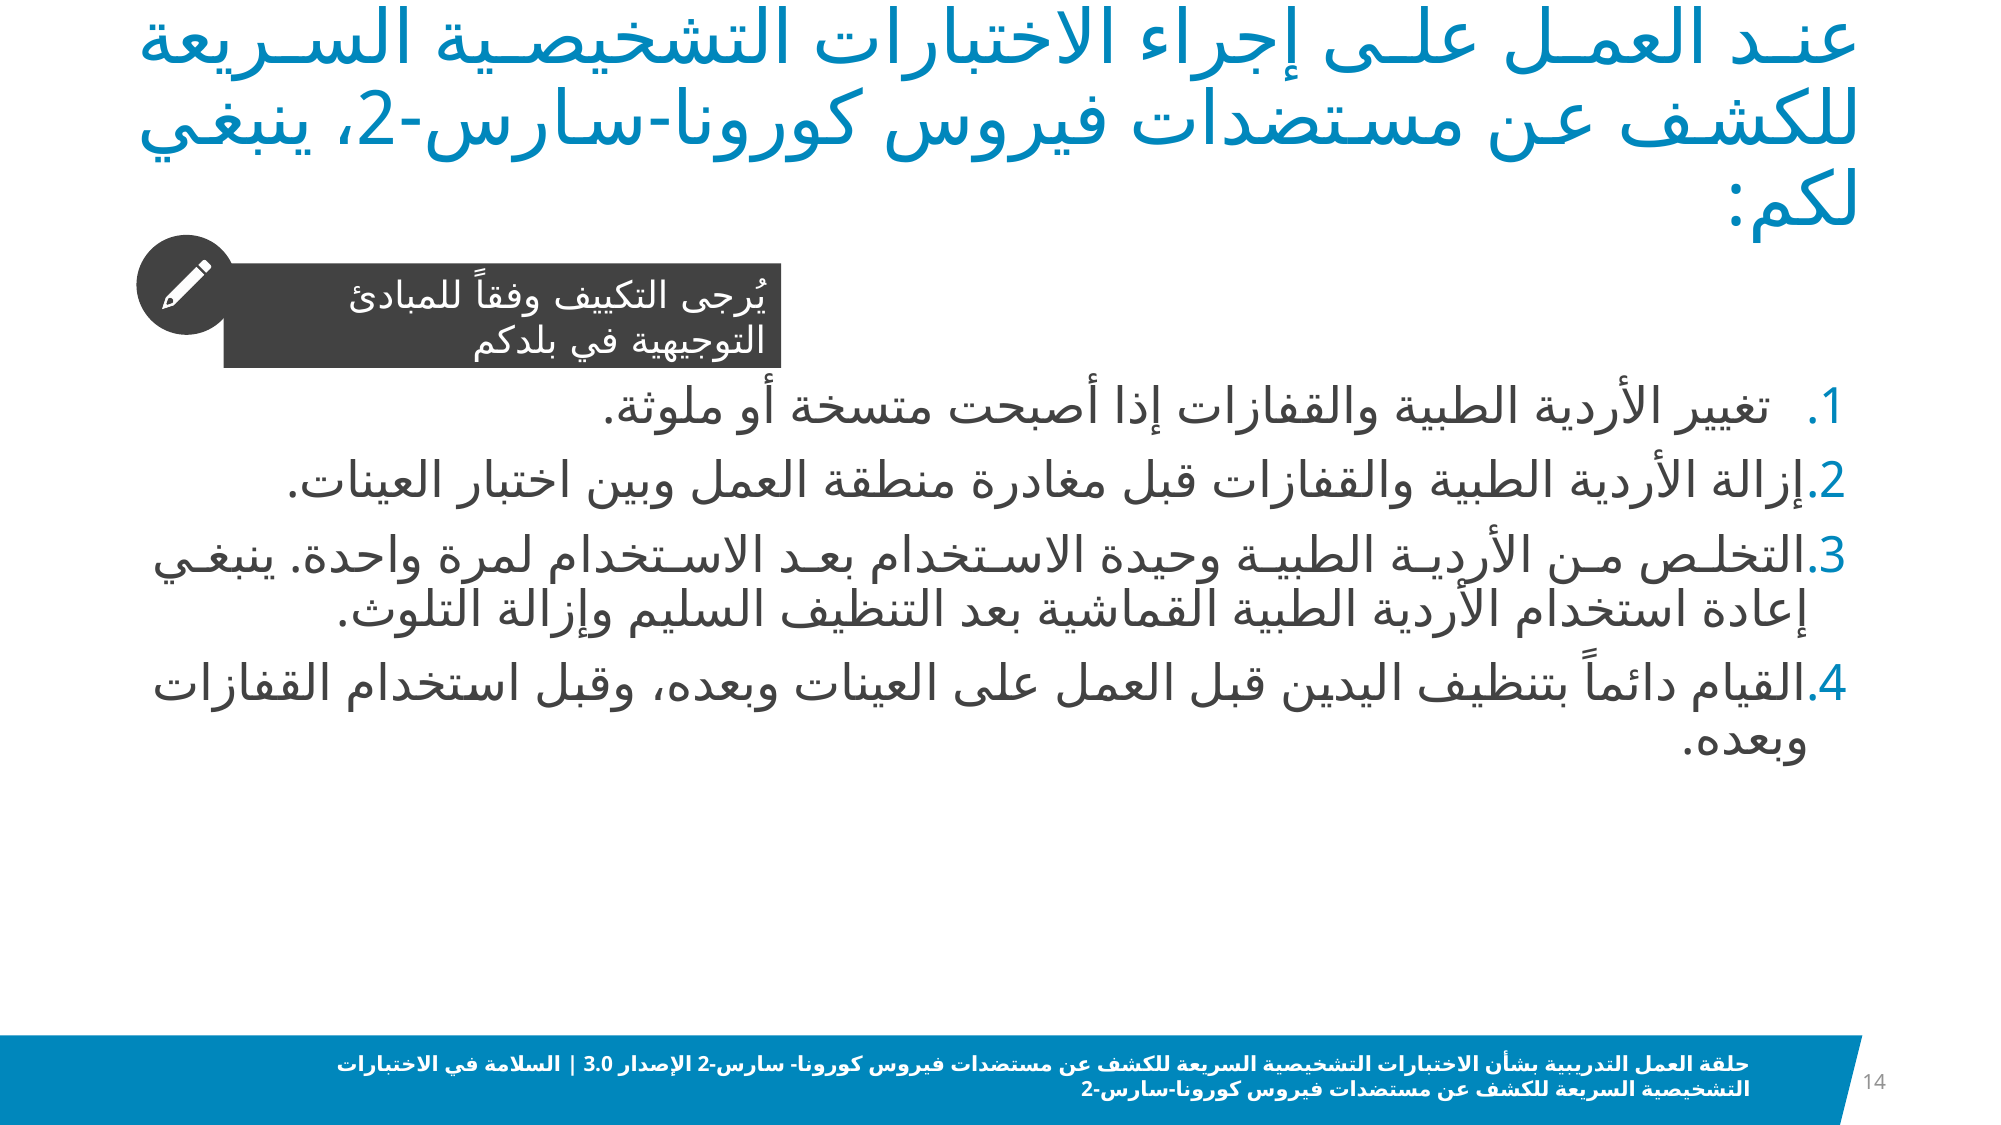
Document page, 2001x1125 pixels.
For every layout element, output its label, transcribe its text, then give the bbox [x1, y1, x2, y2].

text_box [137, 235, 782, 334]
title عند العمل على إجراء الاختبارات التشخيصية السريعة للكشف عن مستضدات فيروس كورونا-سارس-2، ينبغي لكم: [137, 87, 1863, 242]
list تغيير الأردية الطبية والقفازات إذا أصبحت متسخة أو ملوثة. إزالة الأردية الطبية والقفازات قبل مغادرة منطقة العمل وبين اختبار العينات. التخلص من الأردية الطبية وحيدة الاستخدام بعد الاستخدام لمرة واحدة. ينبغي إعادة استخدام الأردية الطبية القماشية بعد التنظيف السليم وإزالة التلوث. القيام دائماً بتنظيف اليدين قبل العمل على العينات وبعده، وقبل استخدام القفازات وبعده. [137, 284, 1863, 1014]
footer حلقة العمل التدريبية بشأن الاختبارات التشخيصية السريعة للكشف عن مستضدات فيروس كورونا- سارس-2 الإصدار 3.0 | السلامة في الاختبارات التشخيصية السريعة للكشف عن مستضدات فيروس كورونا-سارس-2 [249, 1047, 1751, 1125]
slide_number 14 [1862, 1035, 1947, 1125]
